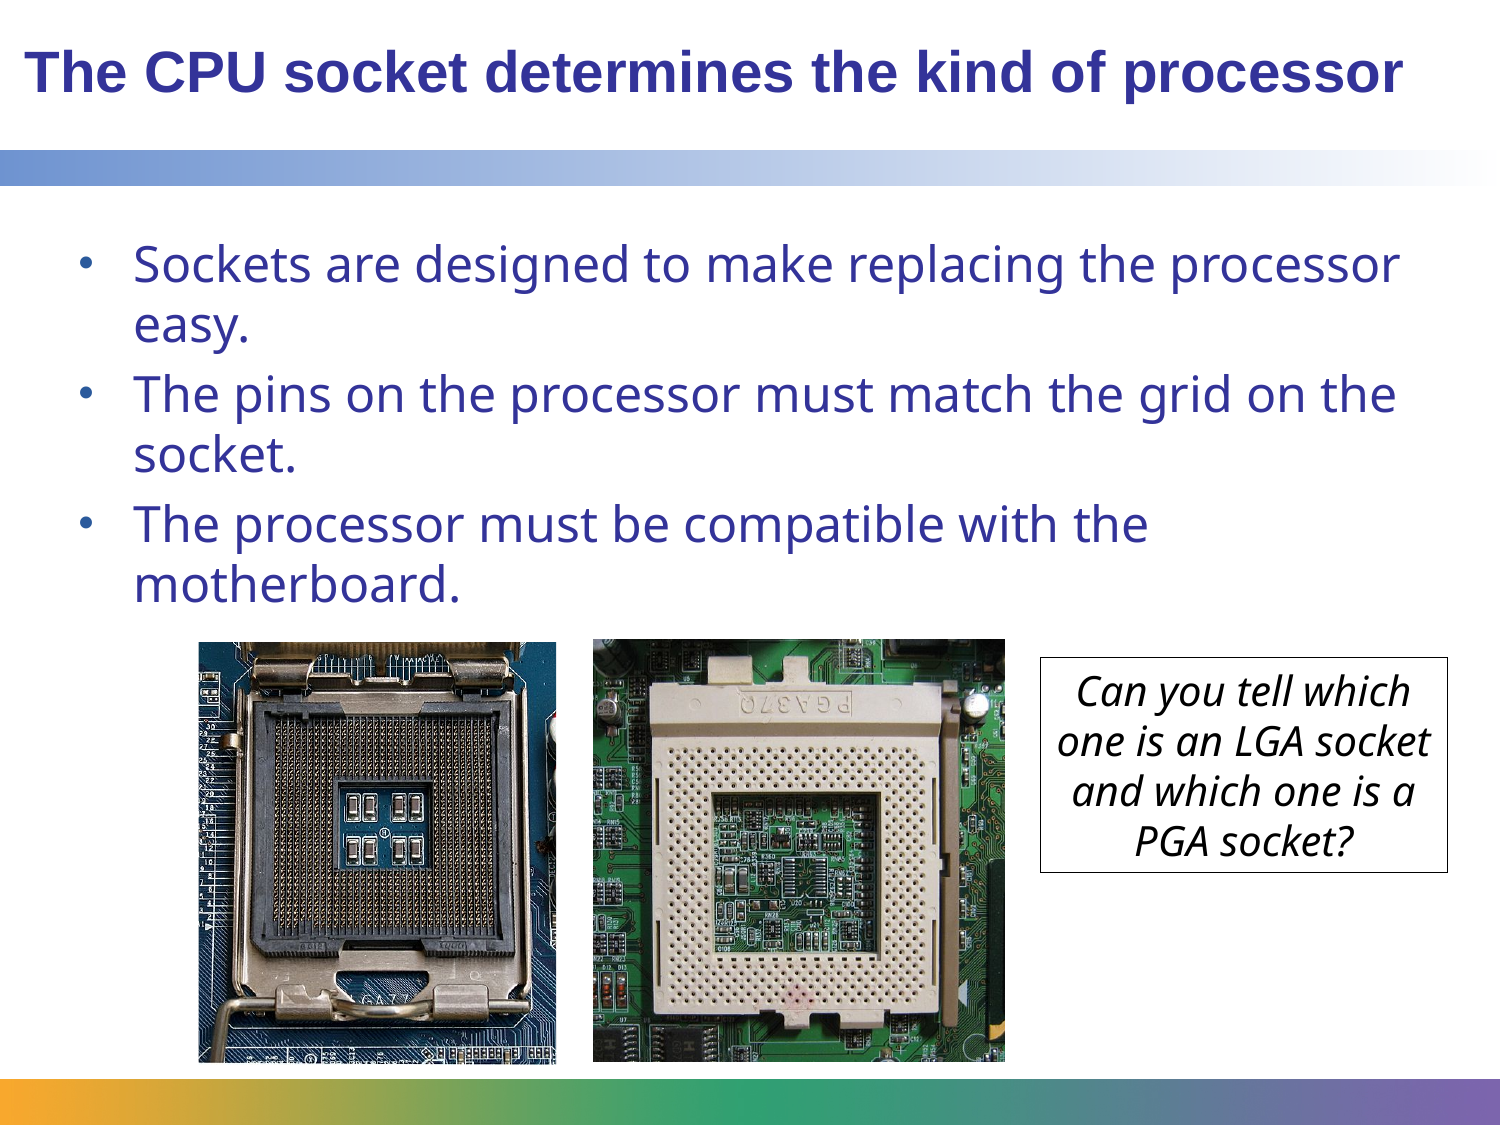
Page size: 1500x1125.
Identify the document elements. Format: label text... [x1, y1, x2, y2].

title The CPU socket determines the kind of processor [9, 0, 1498, 138]
list Sockets are designed to make replacing the processor easy. The pins on the processor must match the grid on the socket. The processor must be compatible with the motherboard. [62, 224, 1426, 648]
picture [593, 639, 1005, 1062]
picture [0, 1079, 1500, 1125]
text_box Can you tell which one is an LGA socket and which one is a PGA socket? [1040, 657, 1447, 873]
picture [198, 642, 557, 1065]
